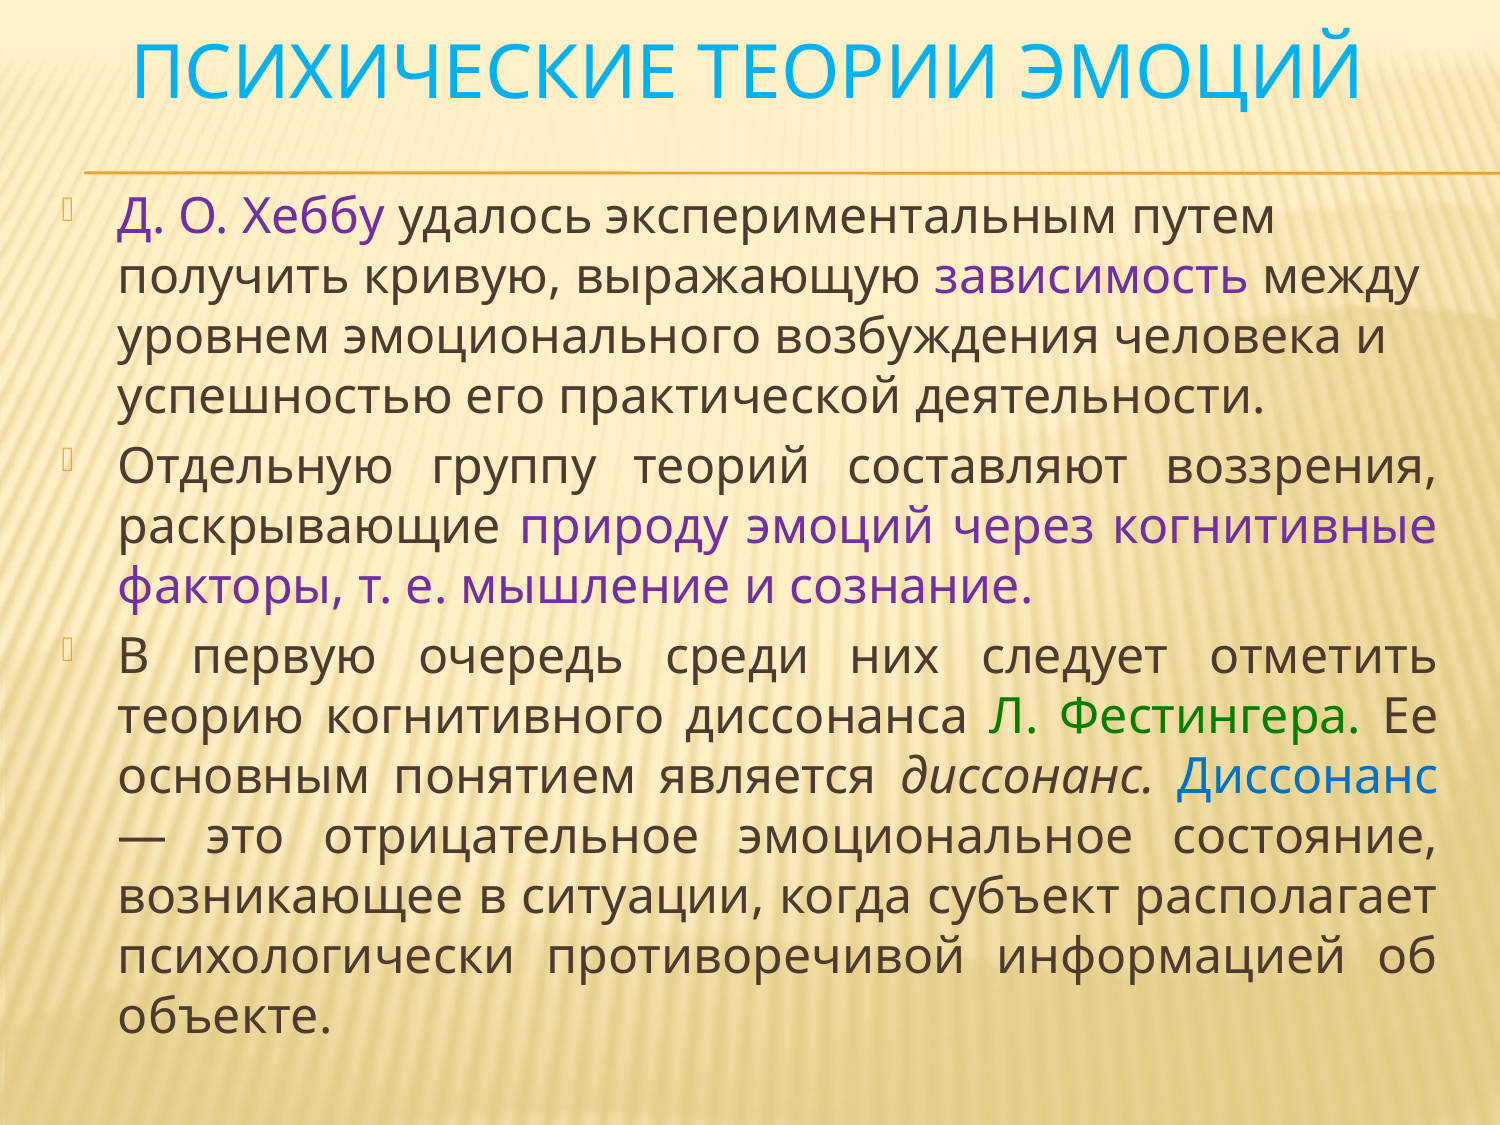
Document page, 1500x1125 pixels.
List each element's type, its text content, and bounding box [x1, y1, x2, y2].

title Психические теории эмоций [35, 0, 1461, 138]
list Д. О. Хеббу удалось экспериментальным путем получить кривую, выражающую зависимость между уровнем эмоционального возбуждения человека и успешностью его практической деятельности. Отдельную группу теорий составляют воззрения, раскрывающие природу эмоций через когнитивные факторы, т. е. мышление и сознание. В первую очередь среди них следует отметить теорию когнитивного диссонанса Л. Фестингера. Ее основным понятием является диссонанс. Диссонанс — это отрицательное эмоциональное состояние, возникающее в ситуации, когда субъект располагает психологически противоречивой информацией об объекте. [46, 175, 1454, 1055]
